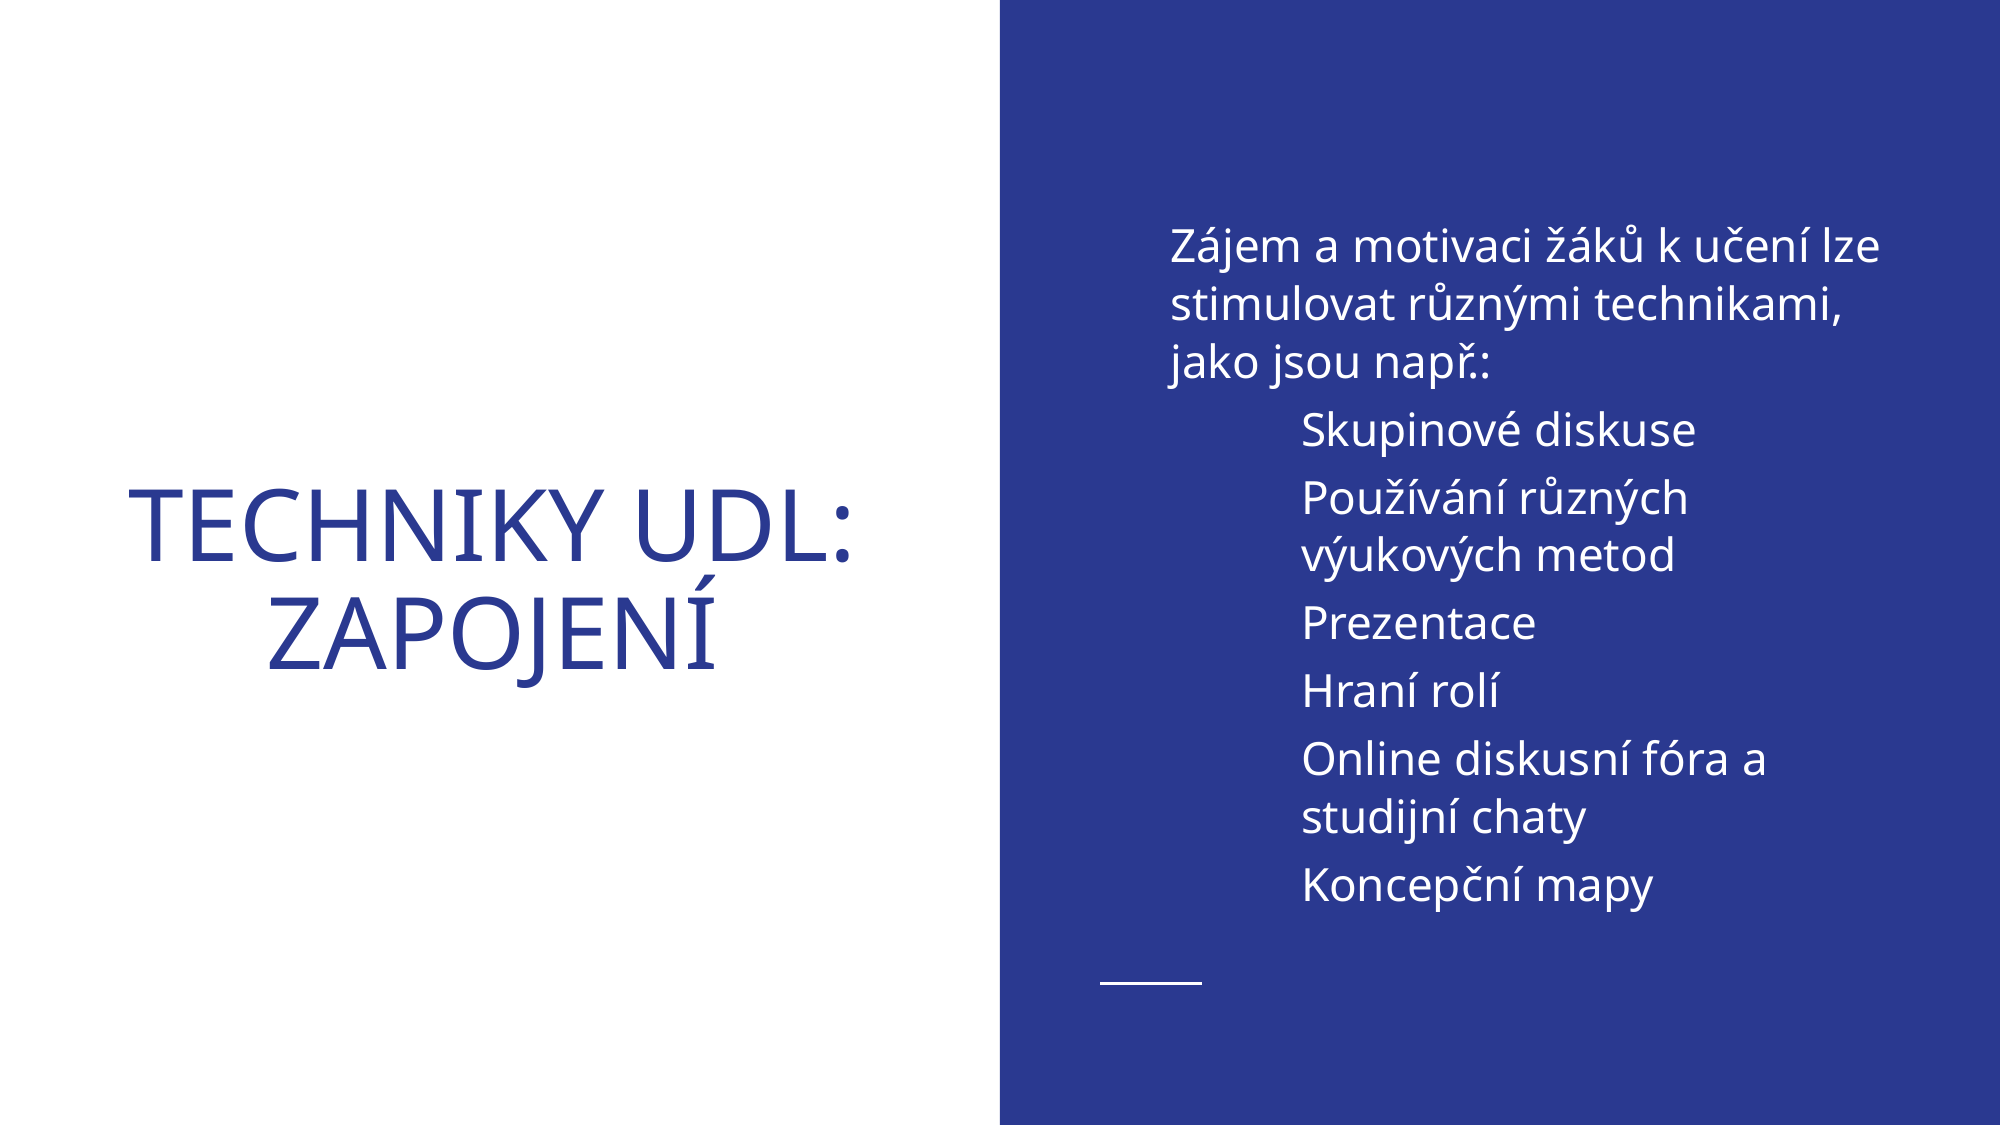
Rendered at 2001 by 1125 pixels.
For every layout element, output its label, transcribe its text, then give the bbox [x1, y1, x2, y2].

title TECHNIKY UDL: ZAPOJENÍ [50, 426, 935, 699]
list Zájem a motivaci žáků k učení lze stimulovat různými technikami, jako jsou např.: Skupinové diskuse Používání různých výukových metod Prezentace Hraní rolí Online diskusní fóra a studijní chaty Koncepční mapy [1080, 158, 1920, 967]
